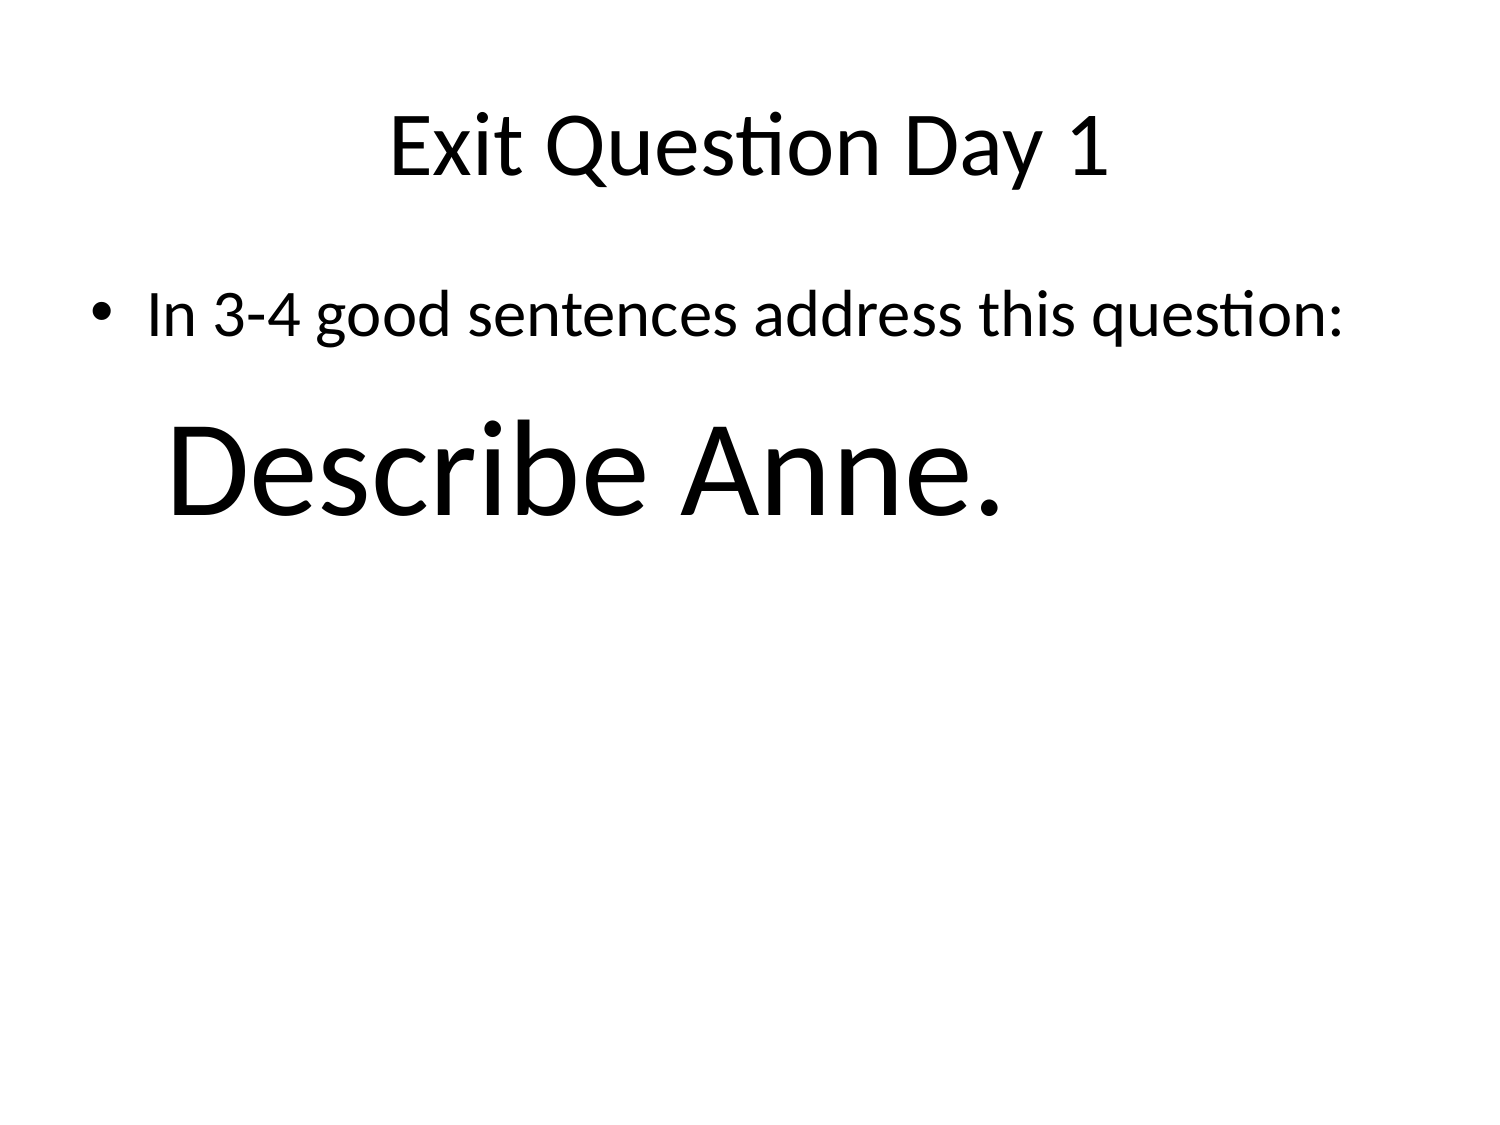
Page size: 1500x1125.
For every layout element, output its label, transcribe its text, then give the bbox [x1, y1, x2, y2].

title Exit Question Day 1 [75, 45, 1425, 233]
list In 3-4 good sentences address this question: Describe Anne. [75, 262, 1425, 1005]
